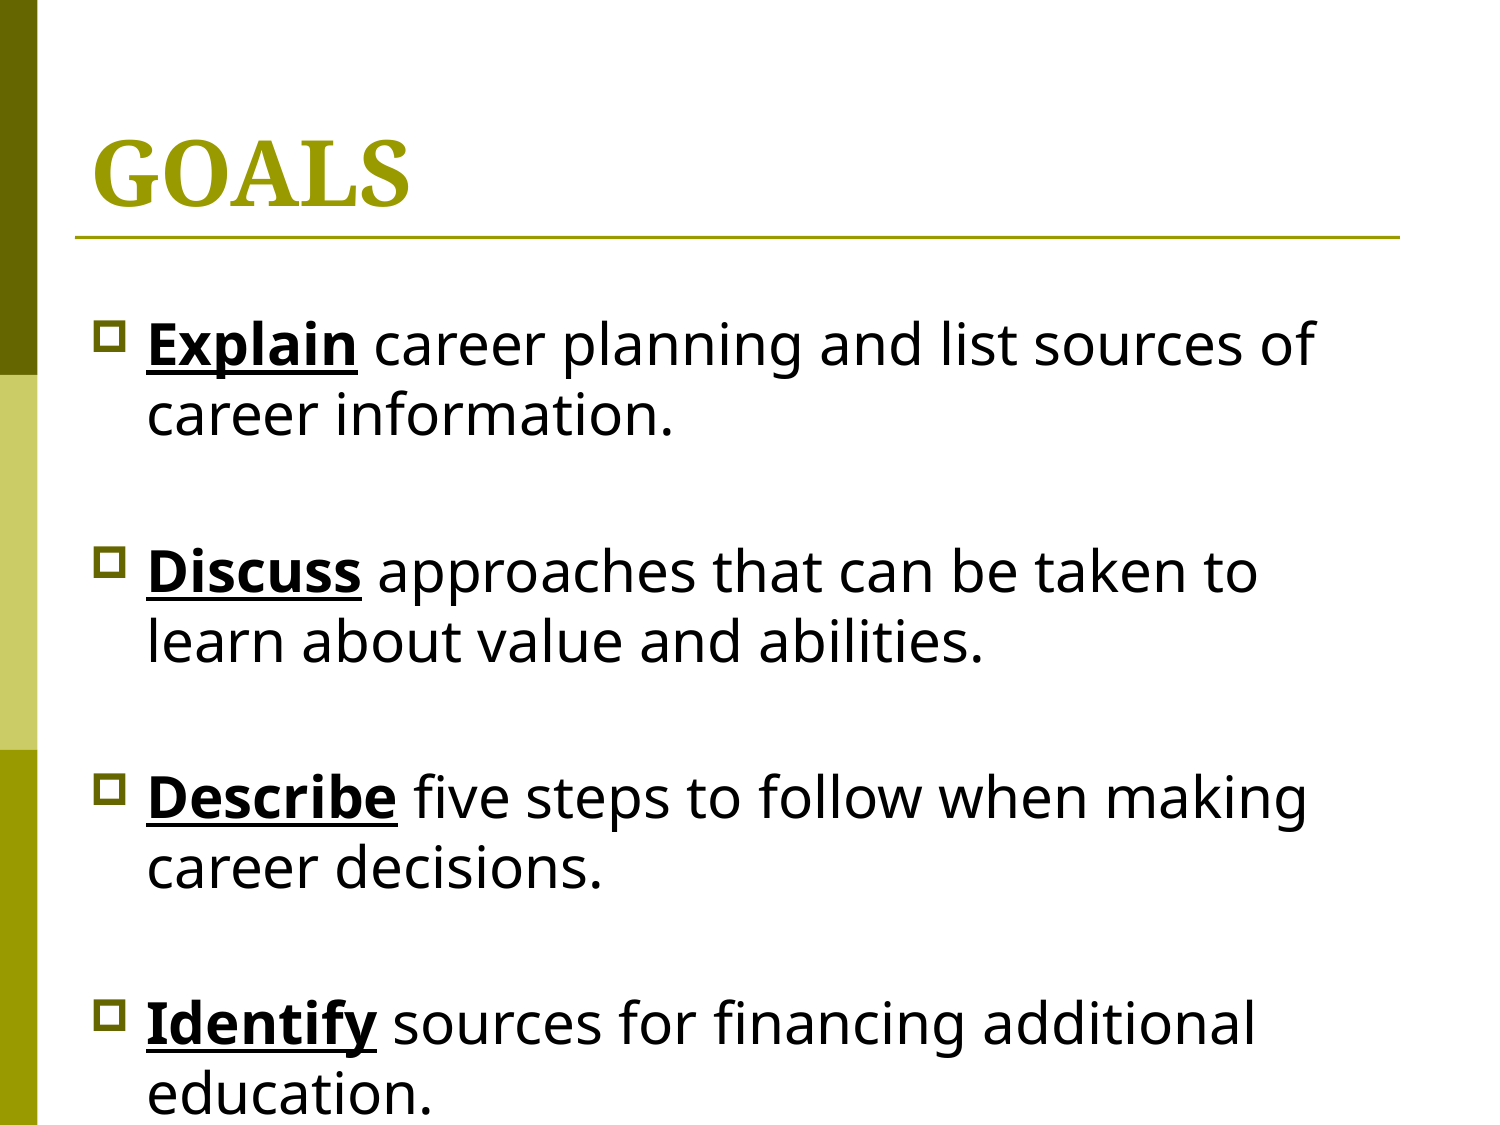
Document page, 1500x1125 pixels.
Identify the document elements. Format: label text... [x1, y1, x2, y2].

list Explain career planning and list sources of career information. Discuss approaches that can be taken to learn about value and abilities. Describe five steps to follow when making career decisions. Identify sources for financing additional education. [74, 299, 1426, 1006]
title GOALS [74, 45, 1426, 233]
